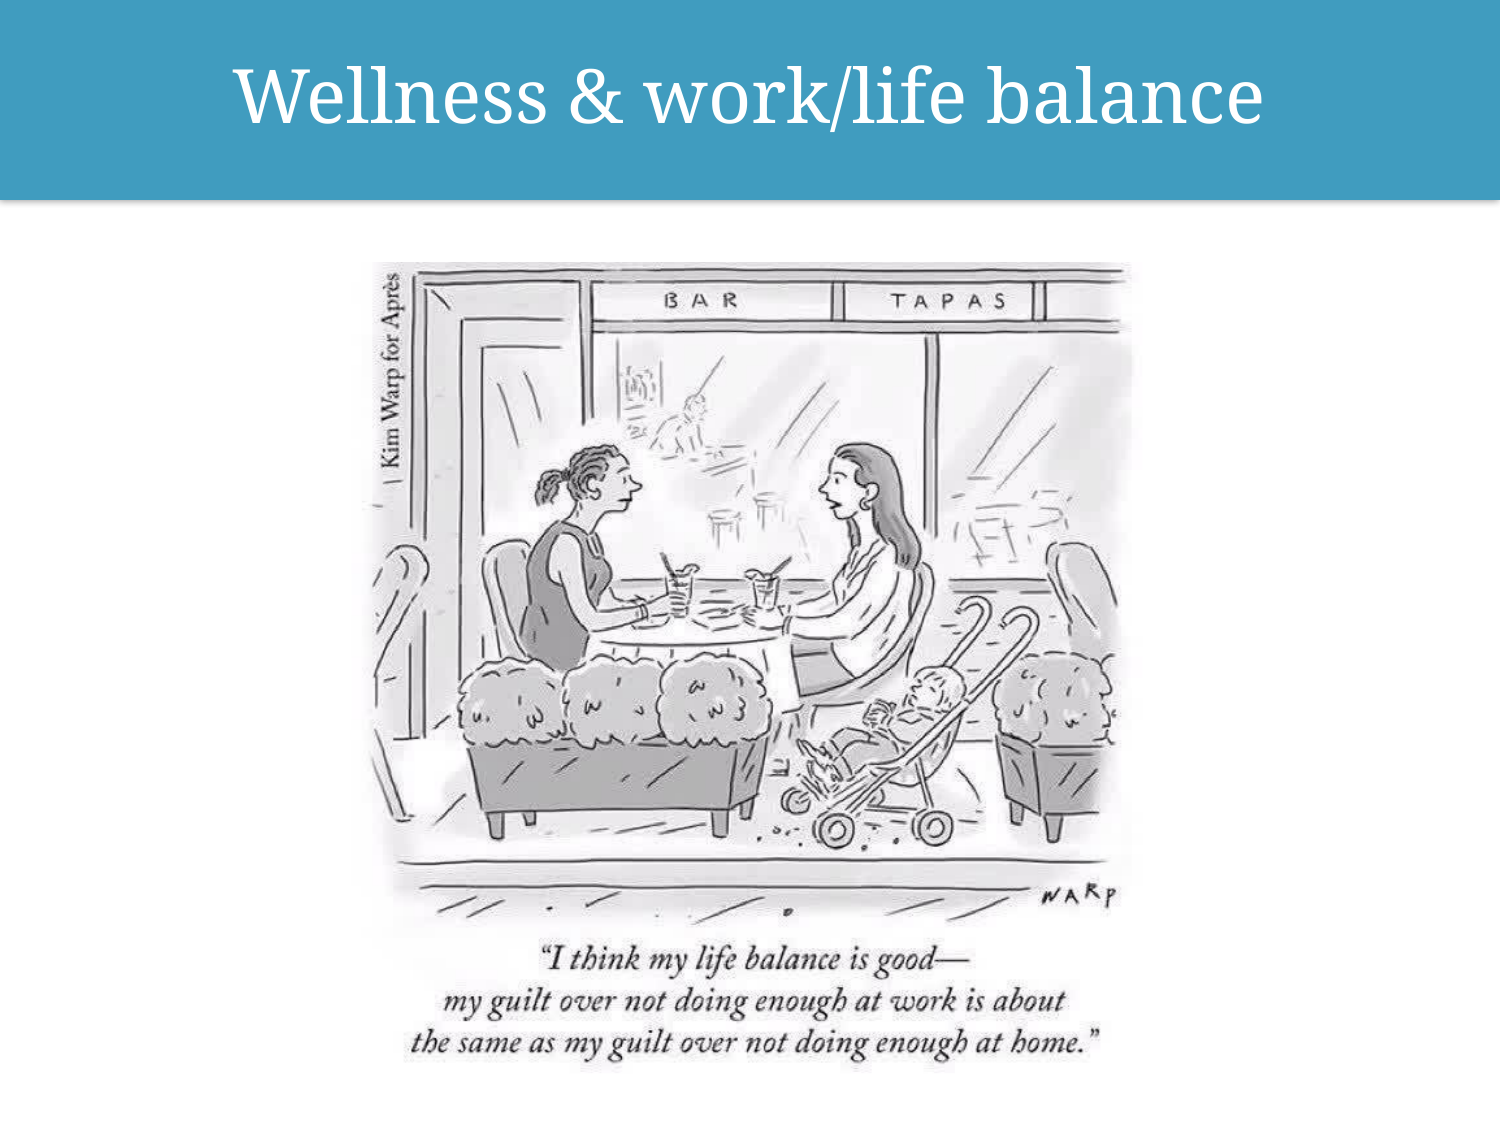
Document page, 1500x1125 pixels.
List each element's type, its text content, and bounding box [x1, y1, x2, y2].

picture [330, 262, 1163, 1094]
title Wellness & work/life balance [112, 24, 1388, 163]
